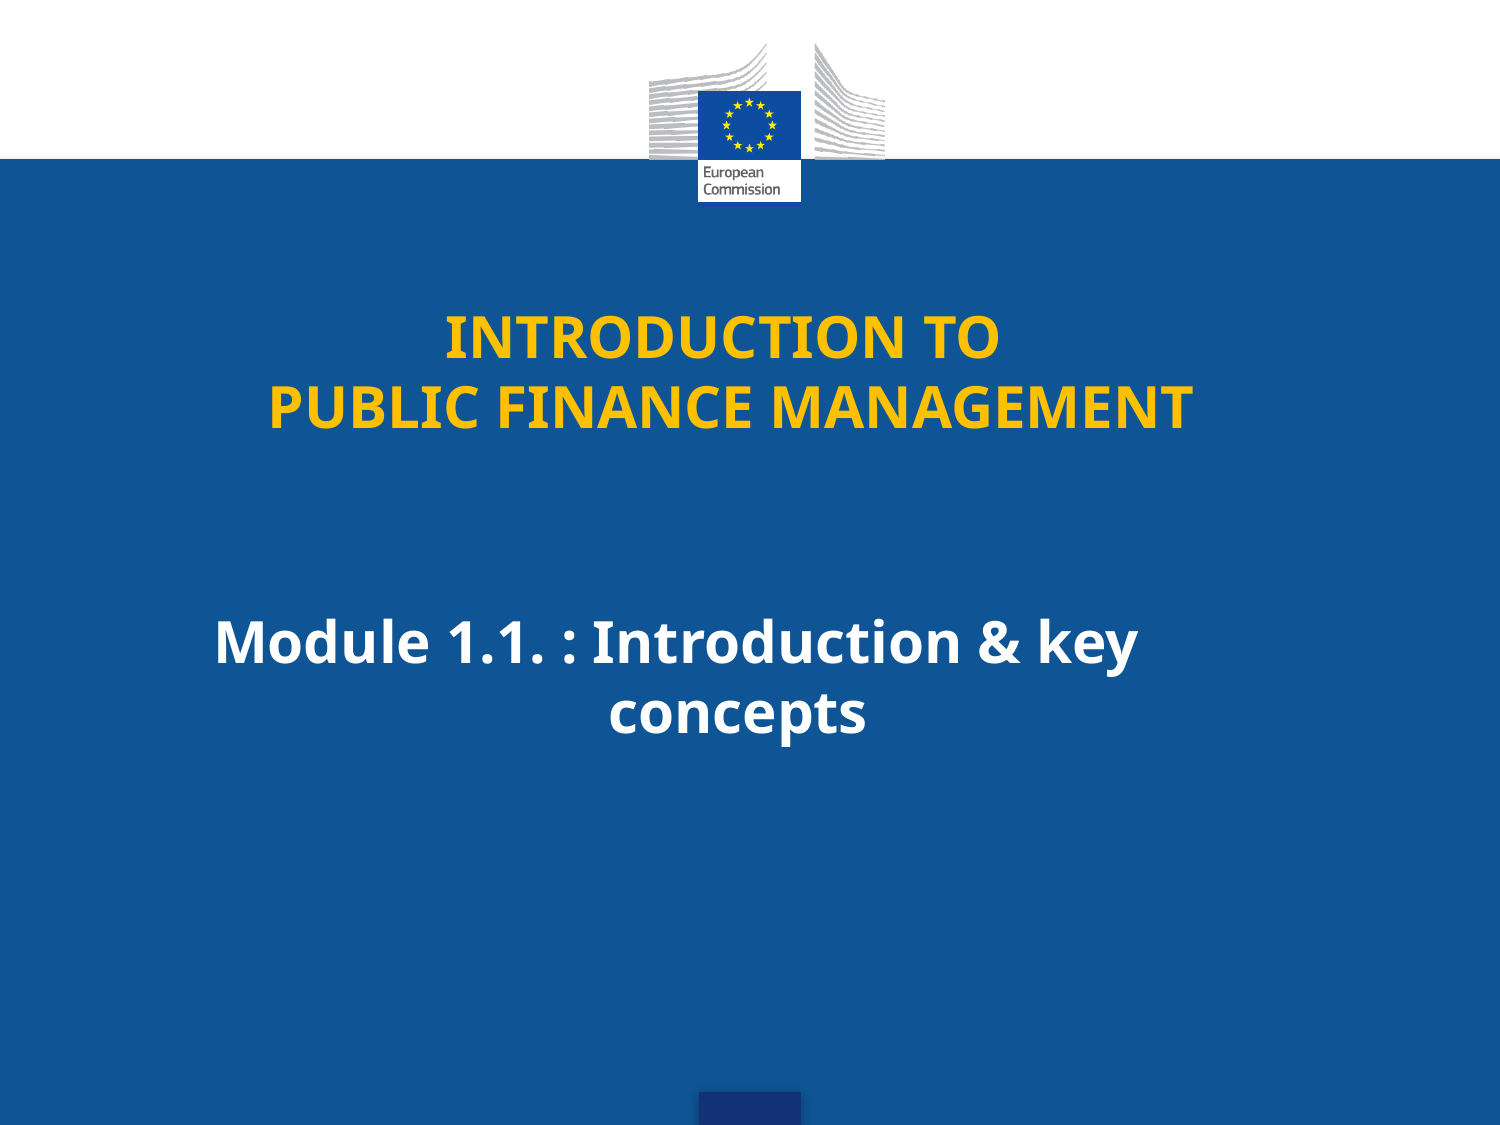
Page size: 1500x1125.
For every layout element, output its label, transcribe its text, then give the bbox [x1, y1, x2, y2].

subtitle Module 1.1. : Introduction & key concepts [194, 597, 1282, 740]
title INTRODUCTION TO PUBLIC FINANCE MANAGEMENT [93, 292, 1369, 448]
